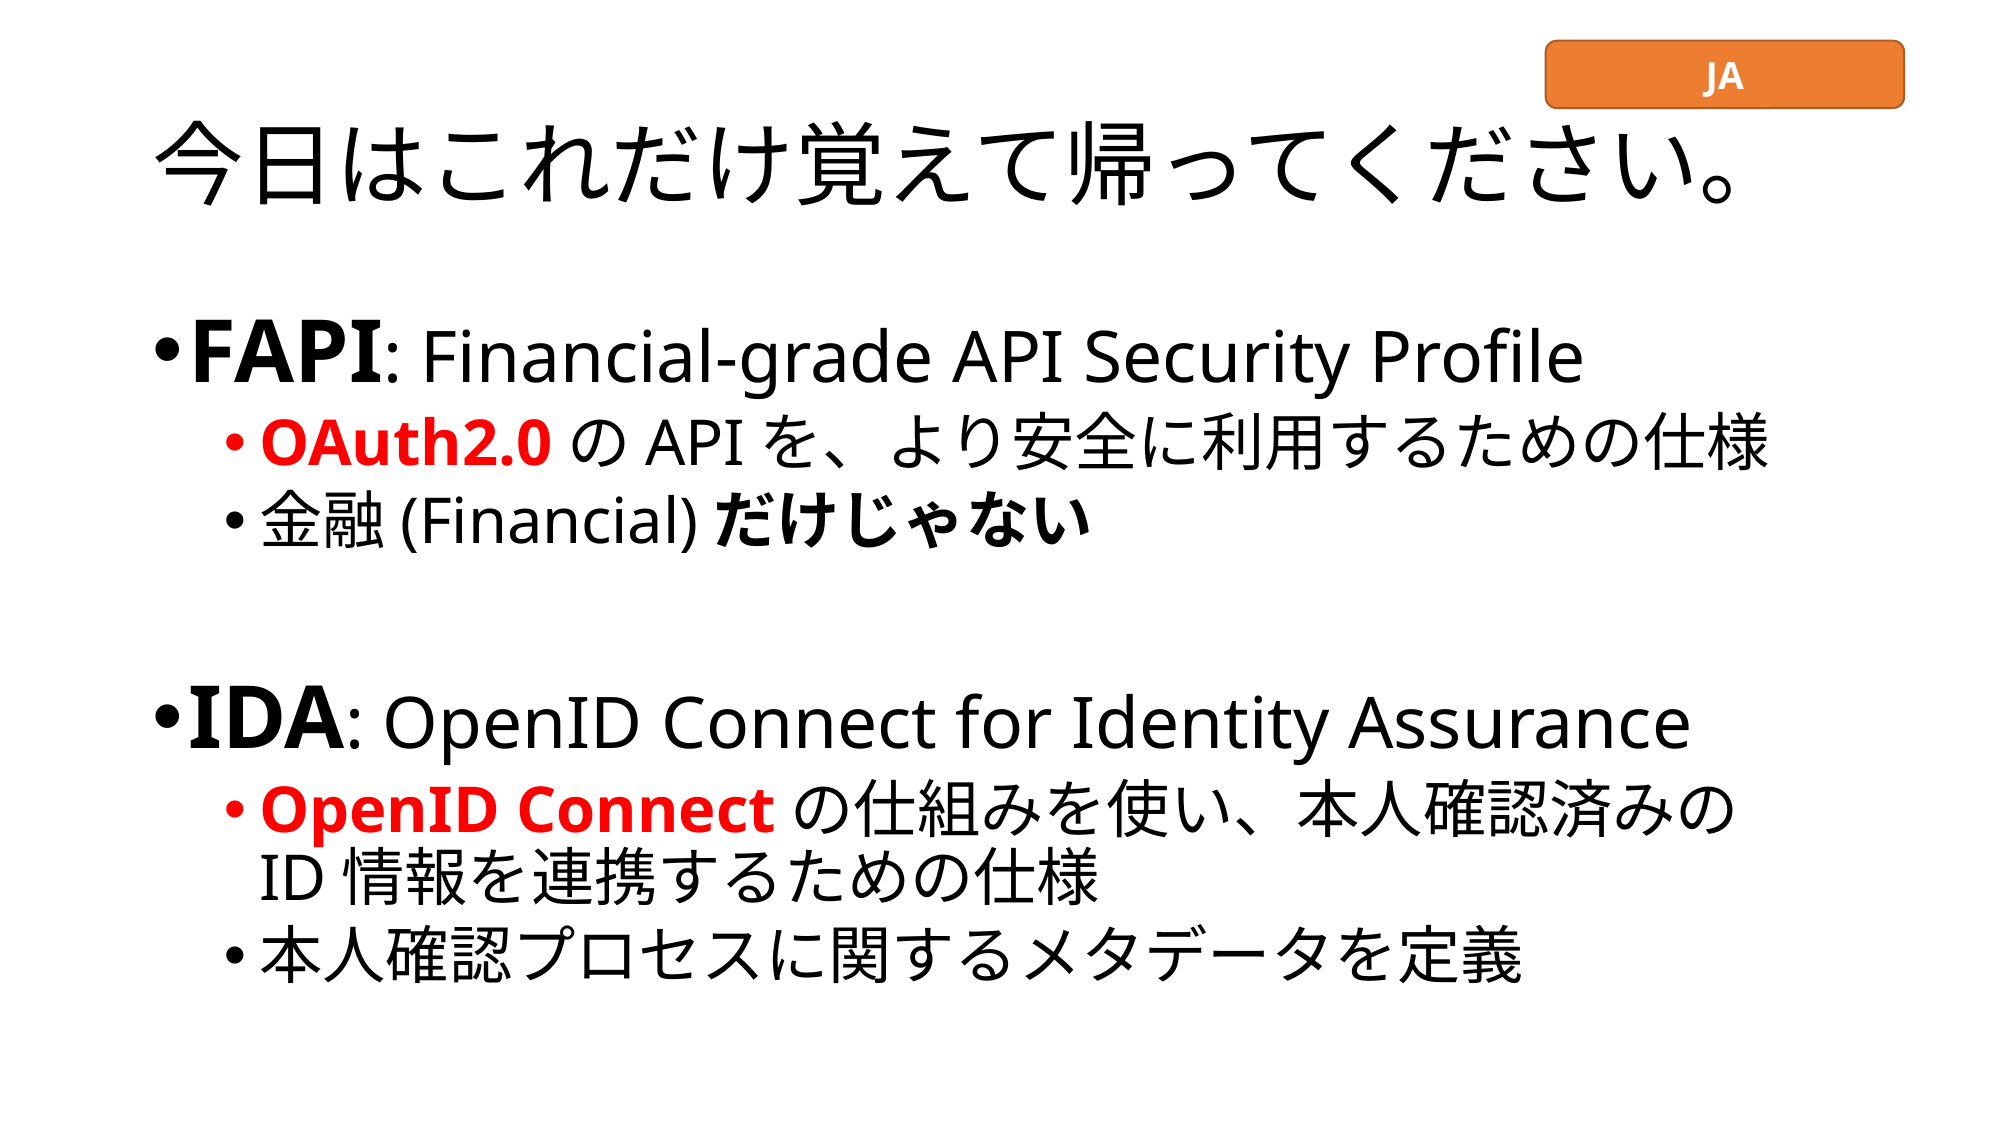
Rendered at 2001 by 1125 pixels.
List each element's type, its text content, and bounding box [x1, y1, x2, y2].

list FAPI: Financial-grade API Security Profile OAuth2.0のAPIを、より安全に利用するための仕様 金融(Financial)だけじゃない IDA: OpenID Connect for Identity Assurance OpenID Connectの仕組みを使い、本人確認済みの ID情報を連携するための仕様 本人確認プロセスに関するメタデータを定義 [137, 299, 1863, 1014]
text_box JA [1544, 39, 1906, 110]
title 今日はこれだけ覚えて帰ってください。 [137, 59, 1863, 278]
